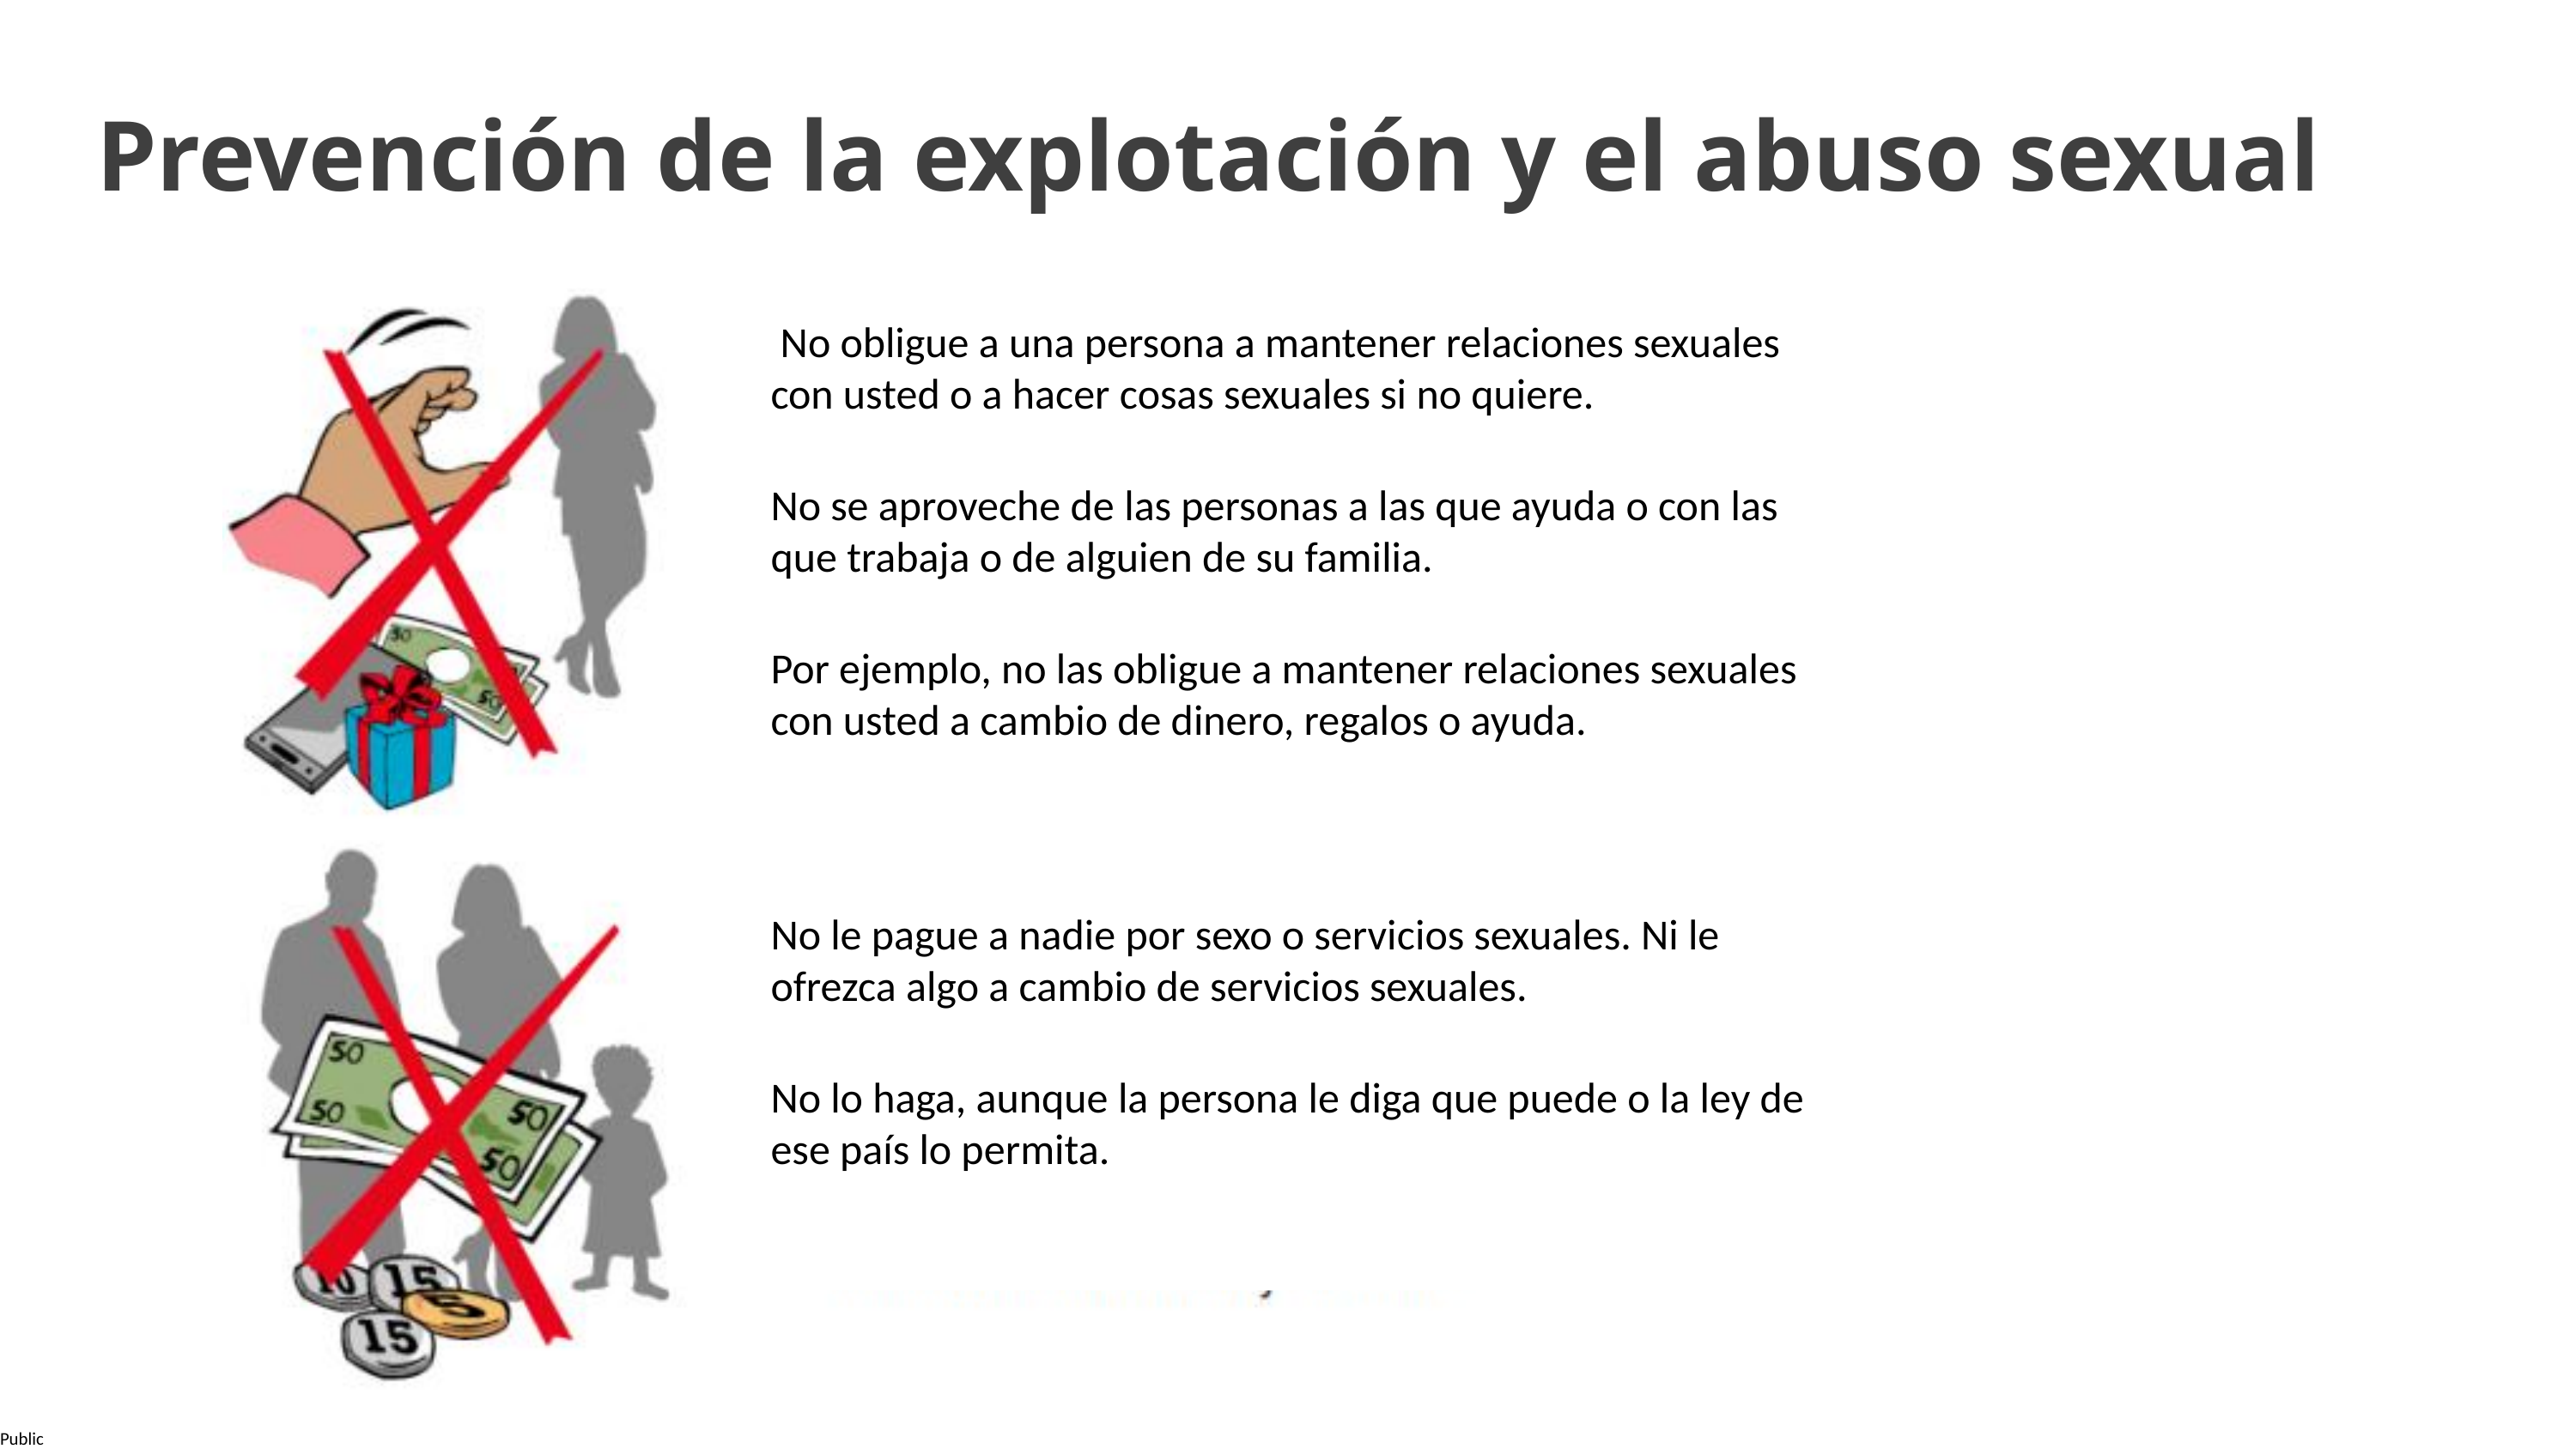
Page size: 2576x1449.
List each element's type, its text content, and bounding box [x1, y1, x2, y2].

text_box Prevención de la explotación y el abuso sexual [83, 110, 2440, 216]
picture [222, 288, 1705, 1394]
text_box No obligue a una persona a mantener relaciones sexuales con usted o a hacer cosas sexuales si no quiere. No se aproveche de las personas a las que ayuda o con las que trabaja o de alguien de su familia. Por ejemplo, no las obligue a mantener relaciones sexuales con usted a cambio de dinero, regalos o ayuda. No le pague a nadie por sexo o servicios sexuales. Ni le ofrezca algo a cambio de servicios sexuales. No lo haga, aunque la persona le diga que puede o la ley de ese país lo permita. [1705, 307, 1856, 1291]
